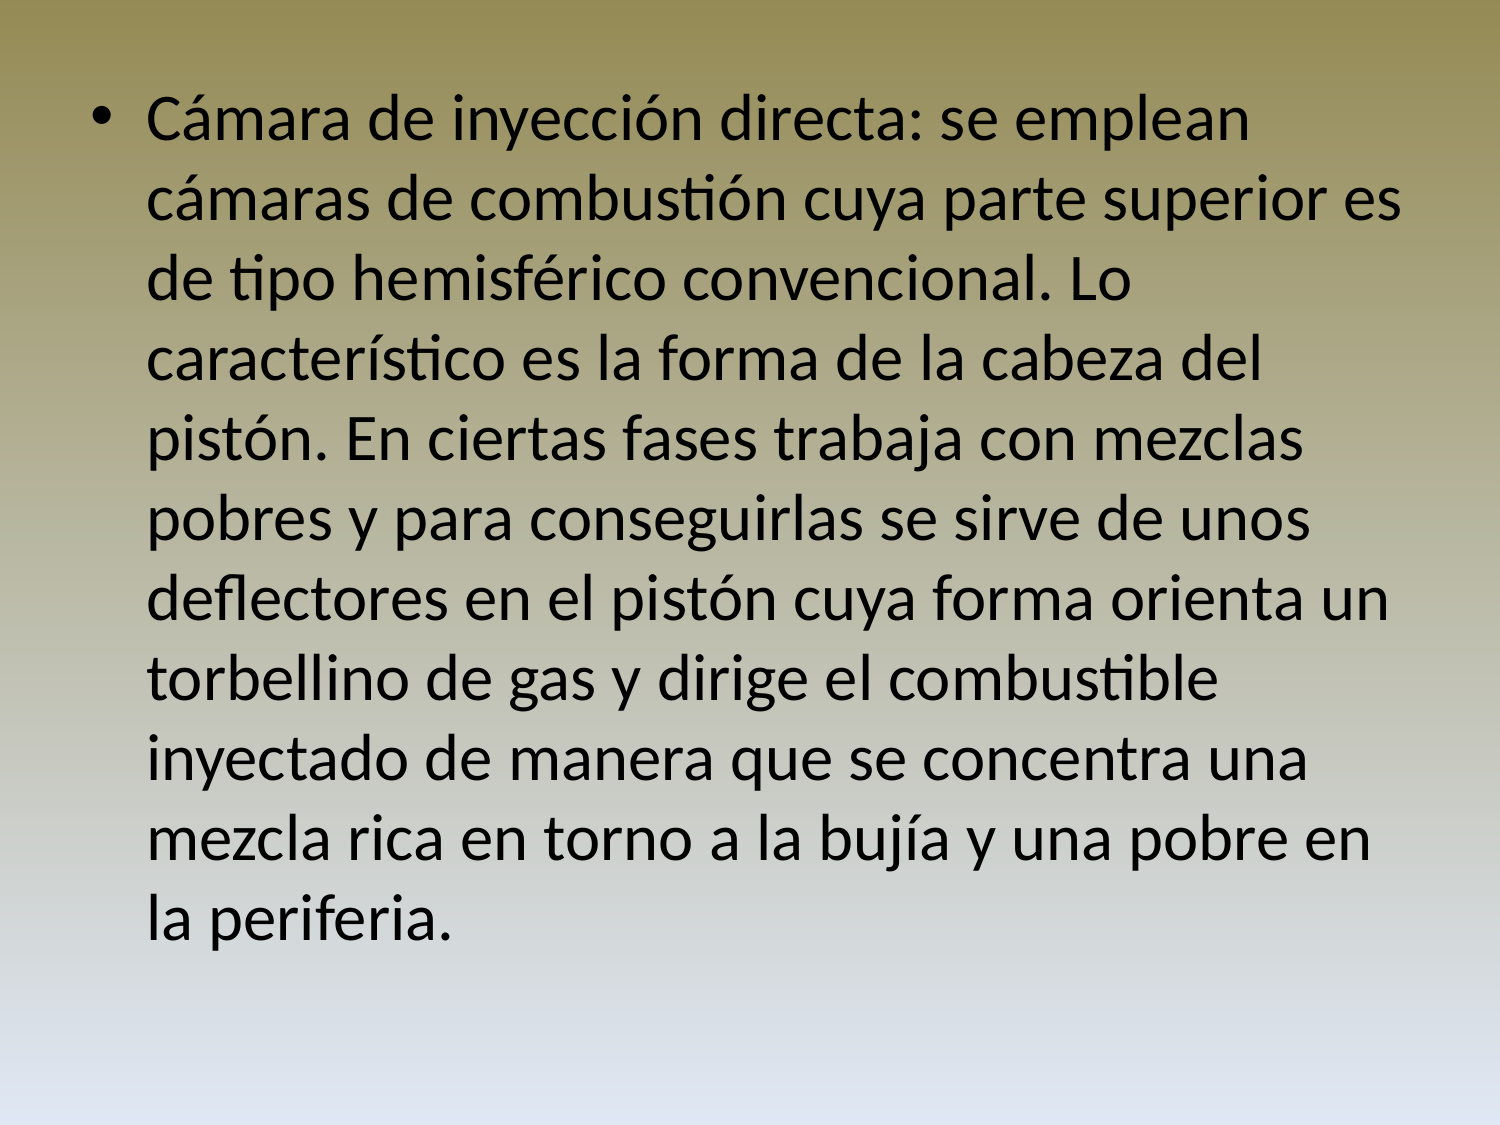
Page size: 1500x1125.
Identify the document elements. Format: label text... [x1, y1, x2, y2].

list Cámara de inyección directa: se emplean cámaras de combustión cuya parte superior es de tipo hemisférico convencional. Lo característico es la forma de la cabeza del pistón. En ciertas fases trabaja con mezclas pobres y para conseguirlas se sirve de unos deflectores en el pistón cuya forma orienta un torbellino de gas y dirige el combustible inyectado de manera que se concentra una mezcla rica en torno a la bujía y una pobre en la periferia. [75, 66, 1425, 1005]
